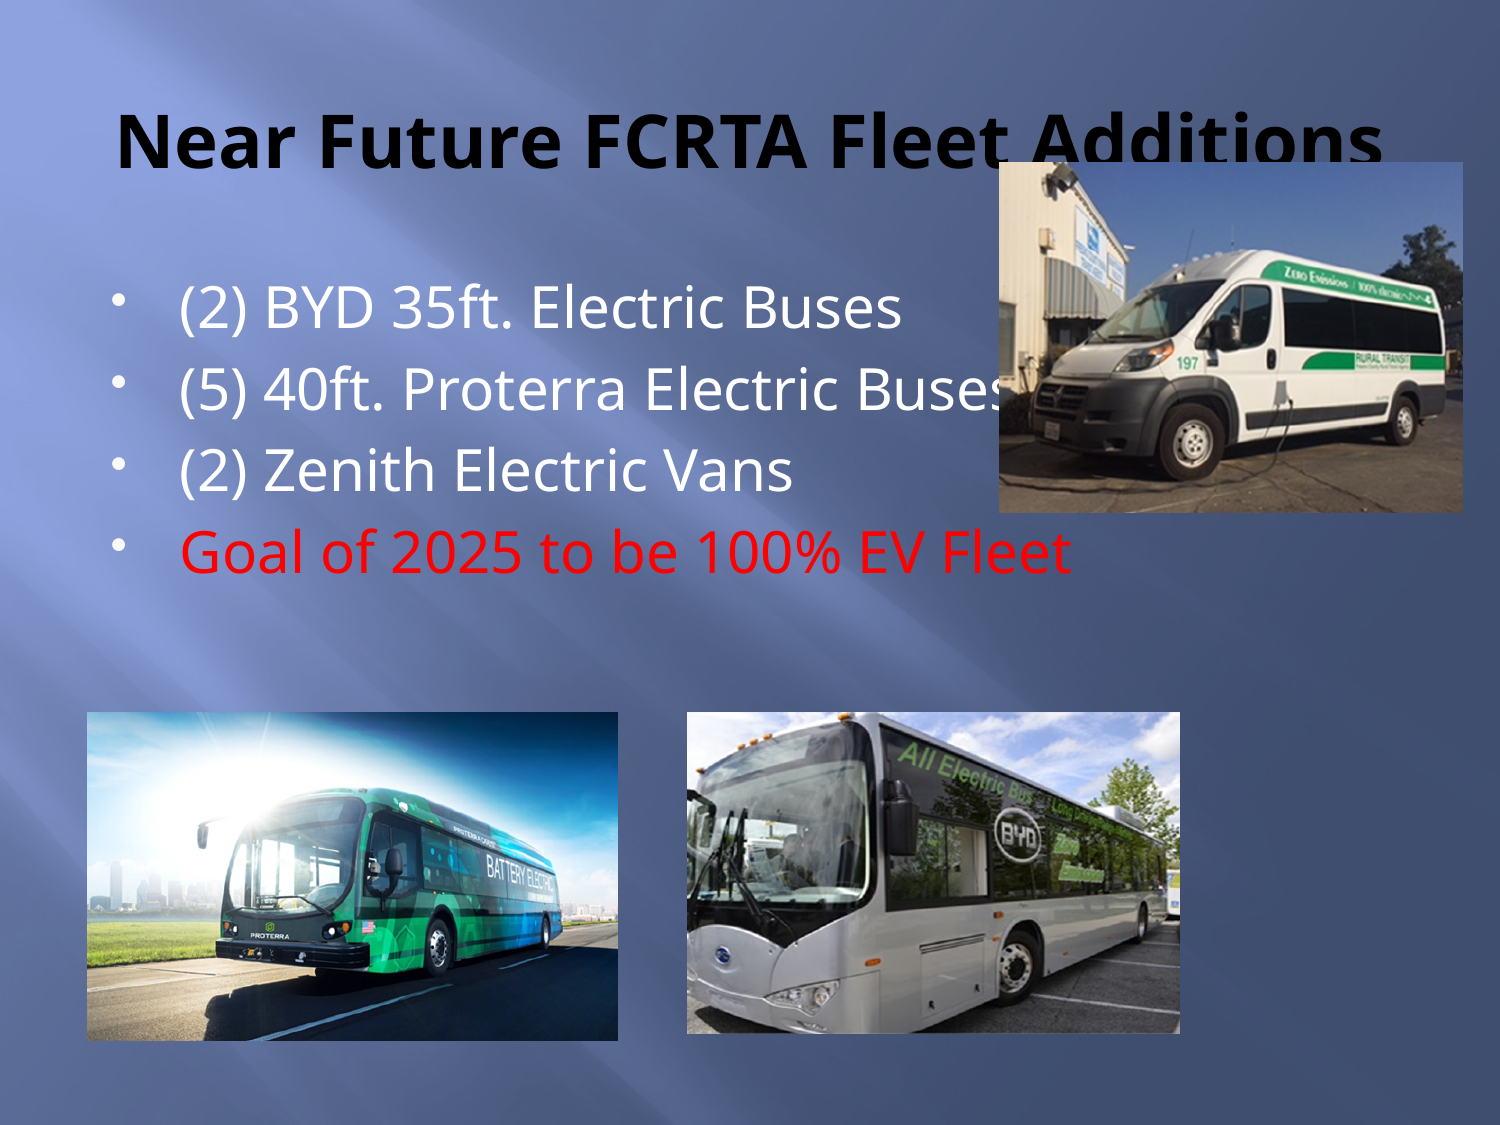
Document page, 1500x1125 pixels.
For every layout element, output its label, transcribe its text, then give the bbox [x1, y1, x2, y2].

title Near Future FCRTA Fleet Additions [75, 45, 1425, 233]
picture [687, 712, 1180, 1035]
picture [999, 162, 1463, 513]
picture [86, 712, 618, 1042]
list (2) BYD 35ft. Electric Buses (5) 40ft. Proterra Electric Buses (2) Zenith Electric Vans Goal of 2025 to be 100% EV Fleet [75, 262, 1425, 1035]
